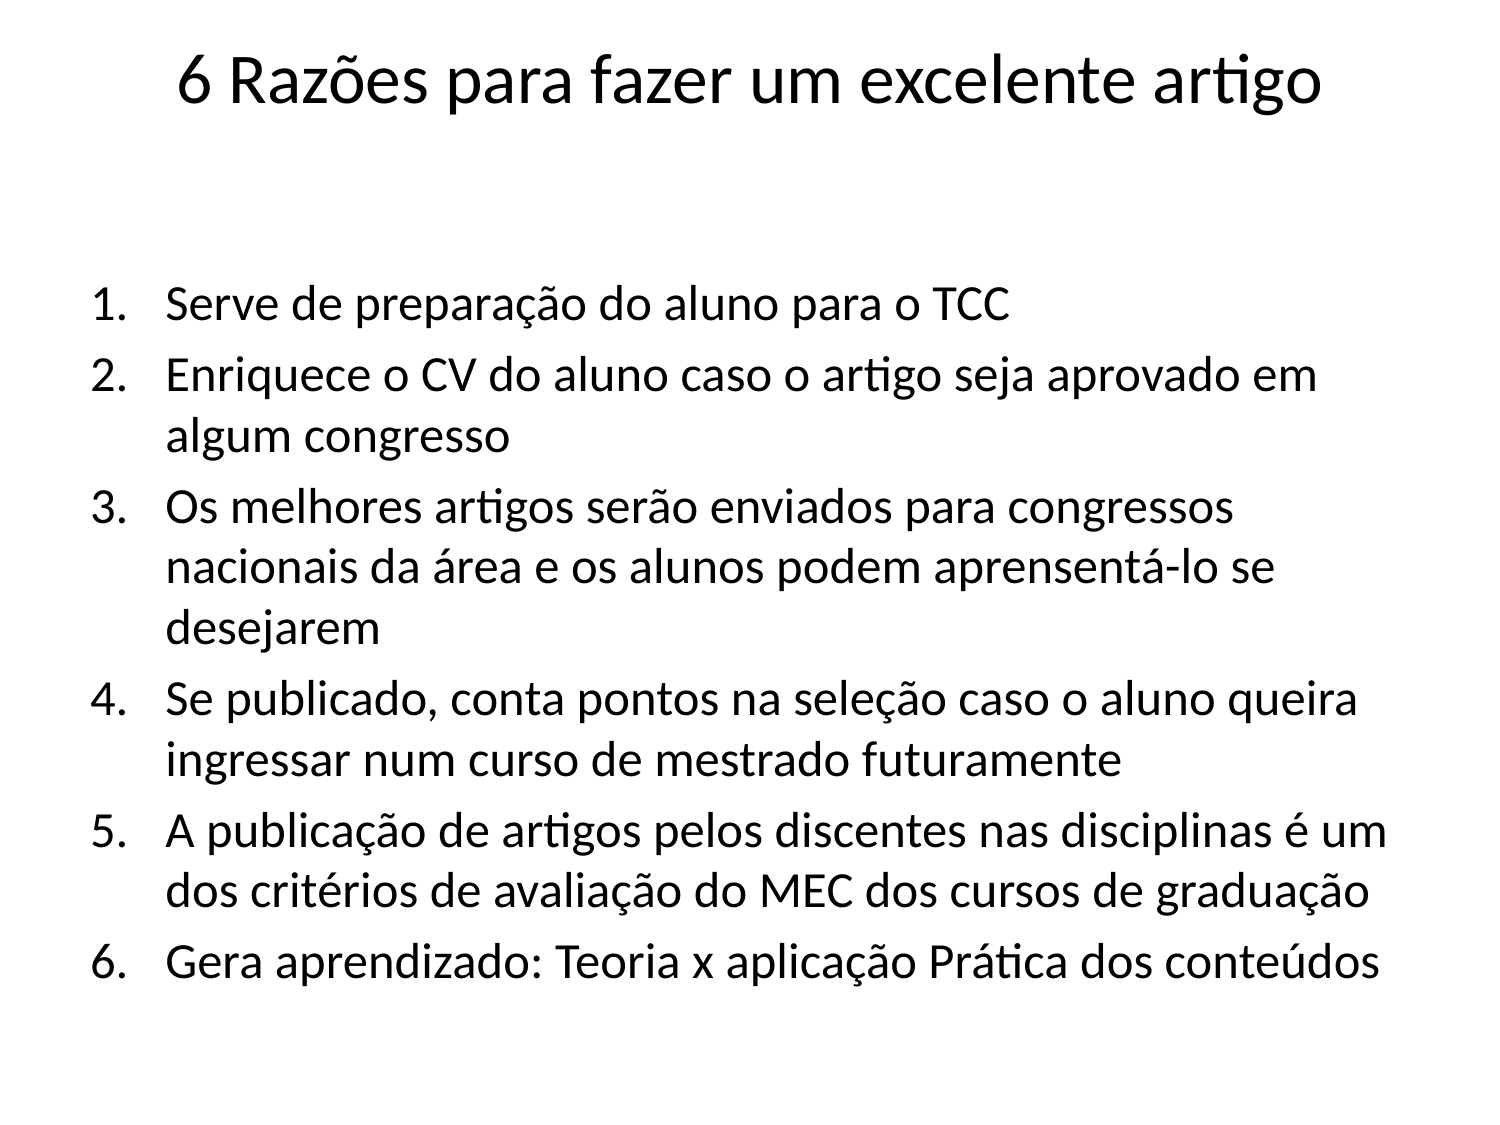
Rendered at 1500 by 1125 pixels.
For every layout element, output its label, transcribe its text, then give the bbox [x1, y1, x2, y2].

list Serve de preparação do aluno para o TCC Enriquece o CV do aluno caso o artigo seja aprovado em algum congresso Os melhores artigos serão enviados para congressos nacionais da área e os alunos podem aprensentá-lo se desejarem Se publicado, conta pontos na seleção caso o aluno queira ingressar num curso de mestrado futuramente A publicação de artigos pelos discentes nas disciplinas é um dos critérios de avaliação do MEC dos cursos de graduação Gera aprendizado: Teoria x aplicação Prática dos conteúdos [75, 262, 1425, 1075]
title 6 Razões para fazer um excelente artigo [37, 0, 1463, 150]
